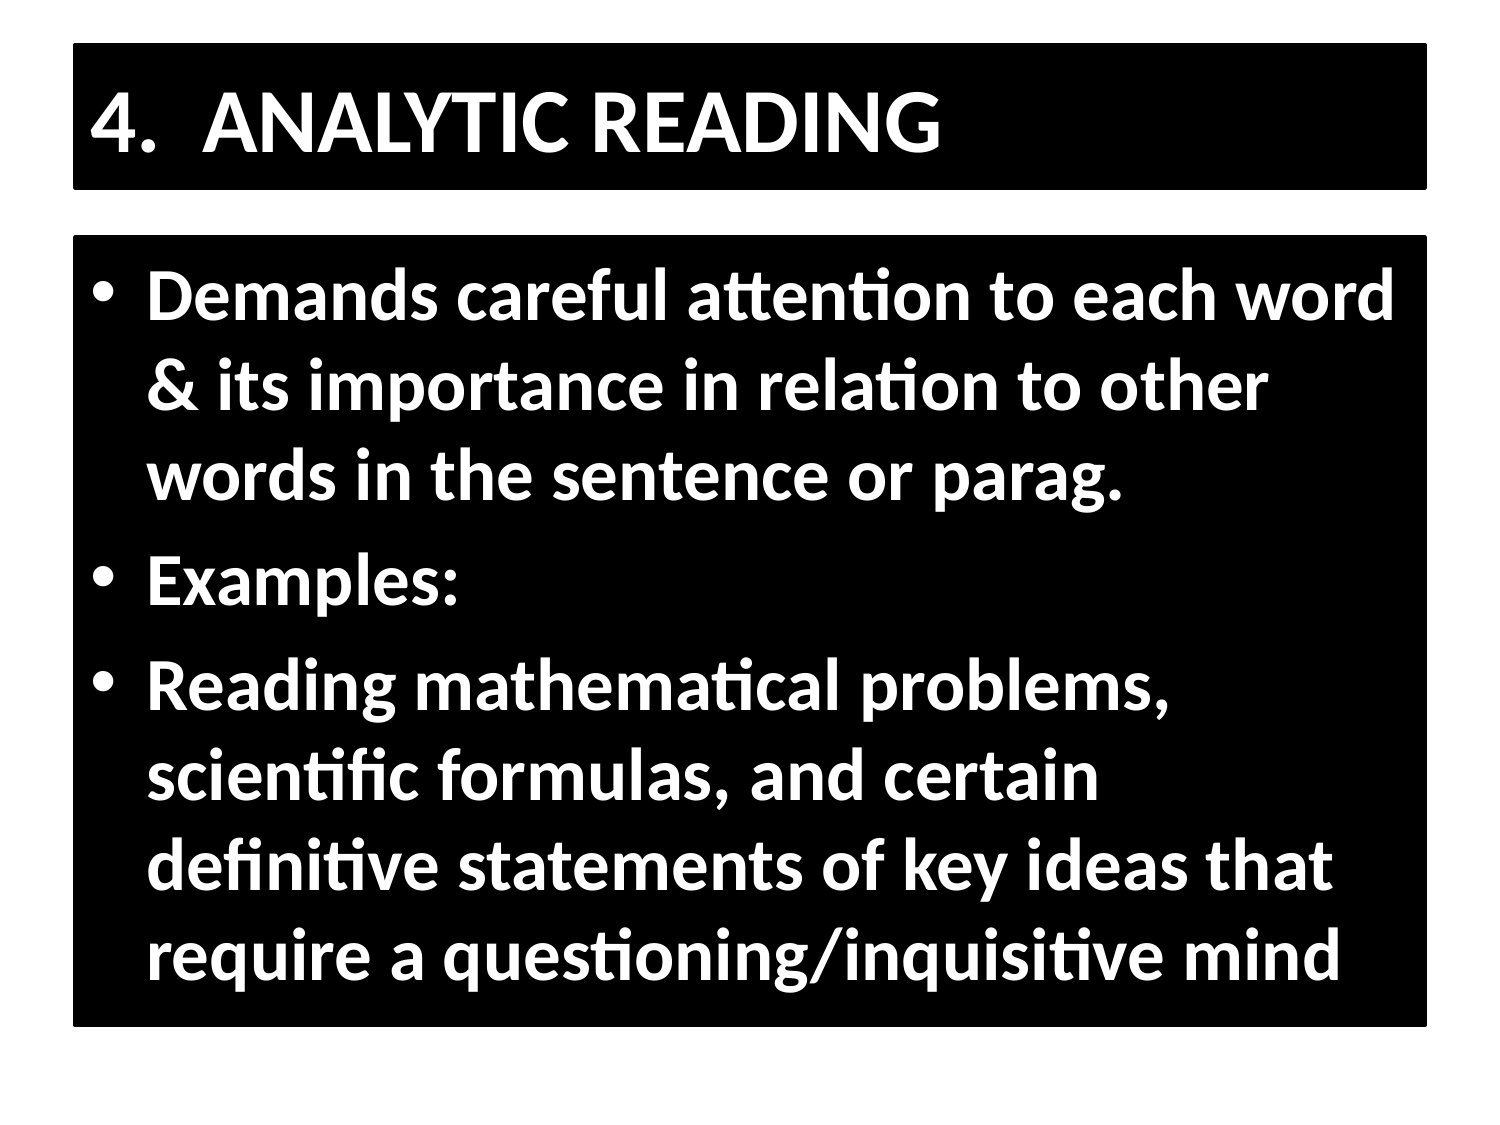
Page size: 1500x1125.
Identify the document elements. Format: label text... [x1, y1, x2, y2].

title 4. ANALYTIC READING [73, 43, 1427, 190]
list Demands careful attention to each word & its importance in relation to other words in the sentence or parag. Examples: Reading mathematical problems, scientific formulas, and certain definitive statements of key ideas that require a questioning/inquisitive mind [73, 235, 1427, 1027]
